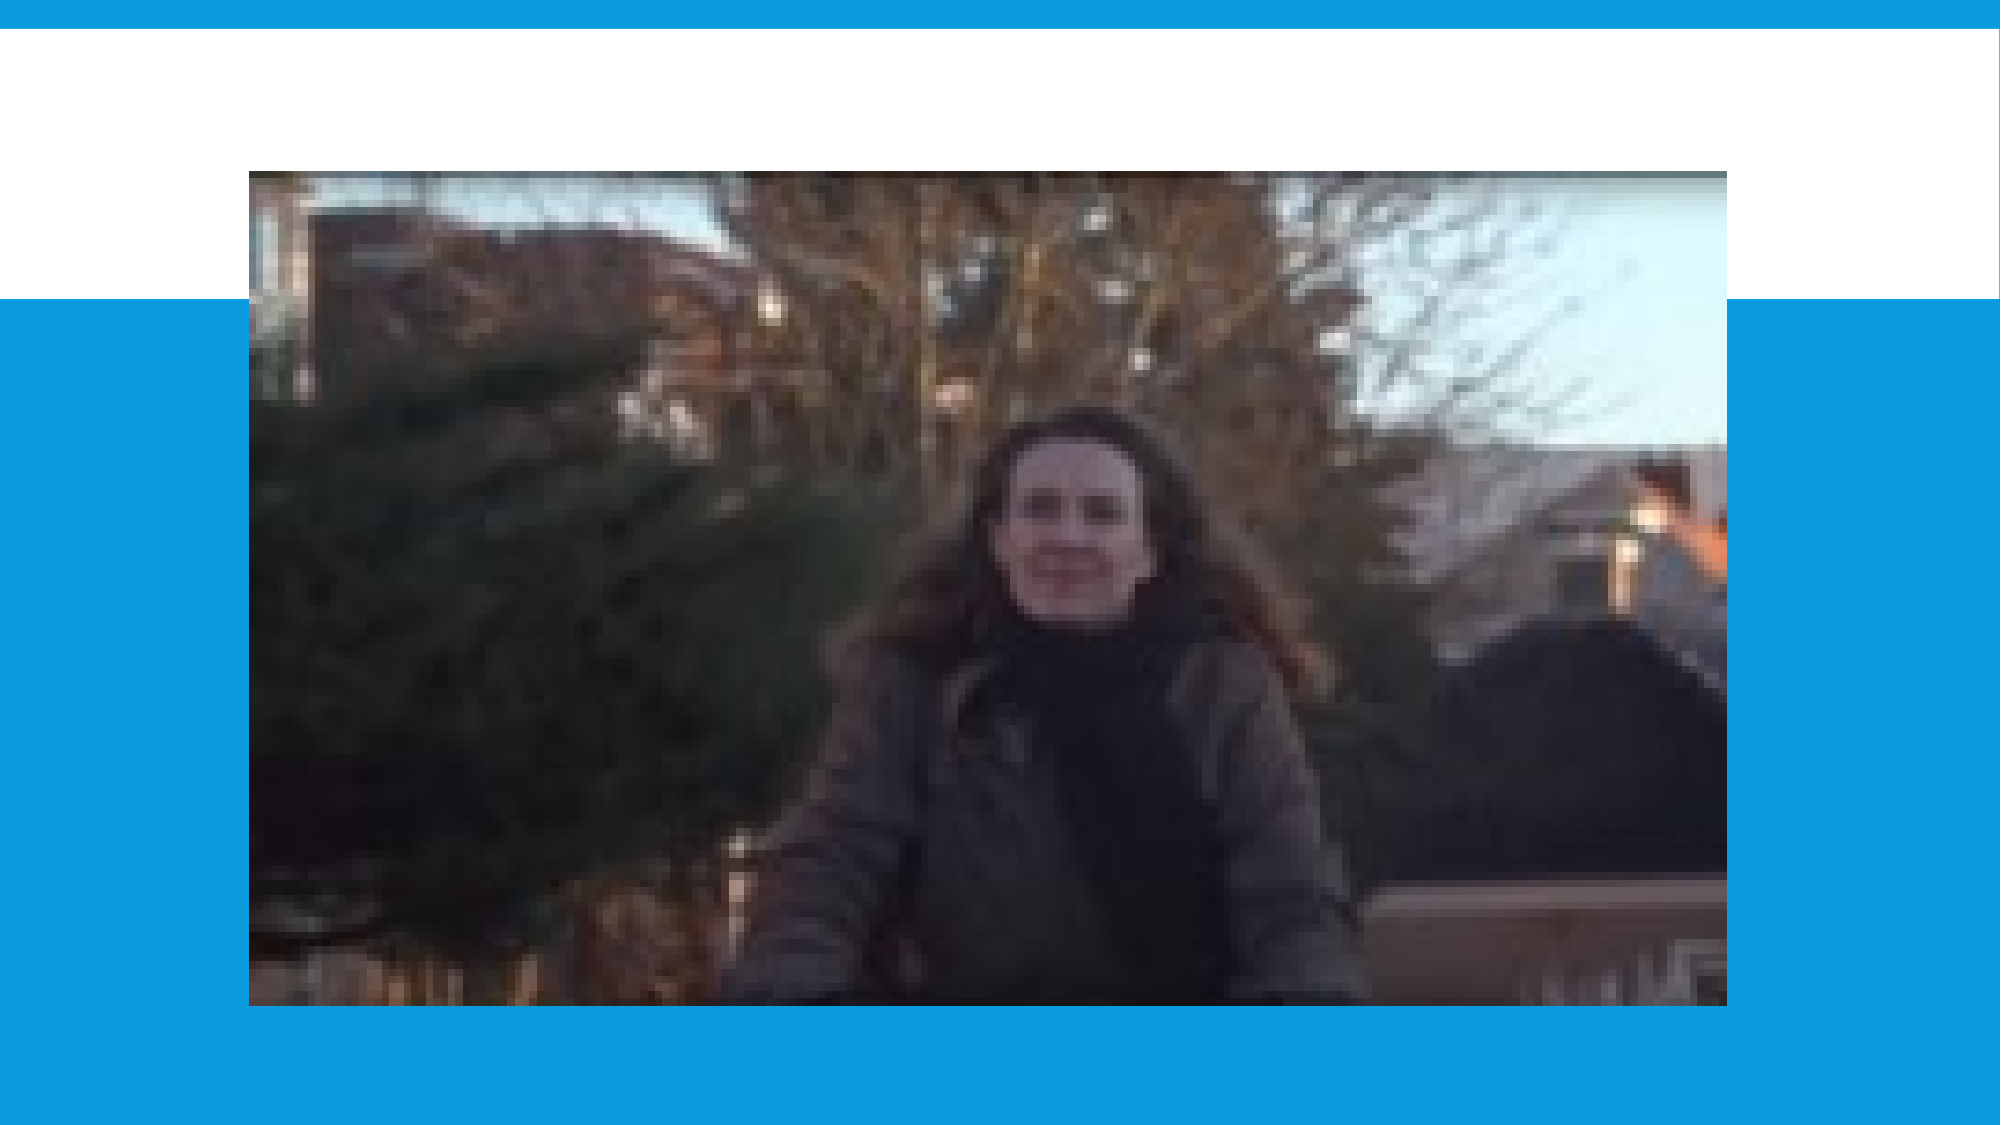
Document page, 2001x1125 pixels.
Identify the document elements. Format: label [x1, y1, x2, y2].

list [248, 170, 1728, 1007]
